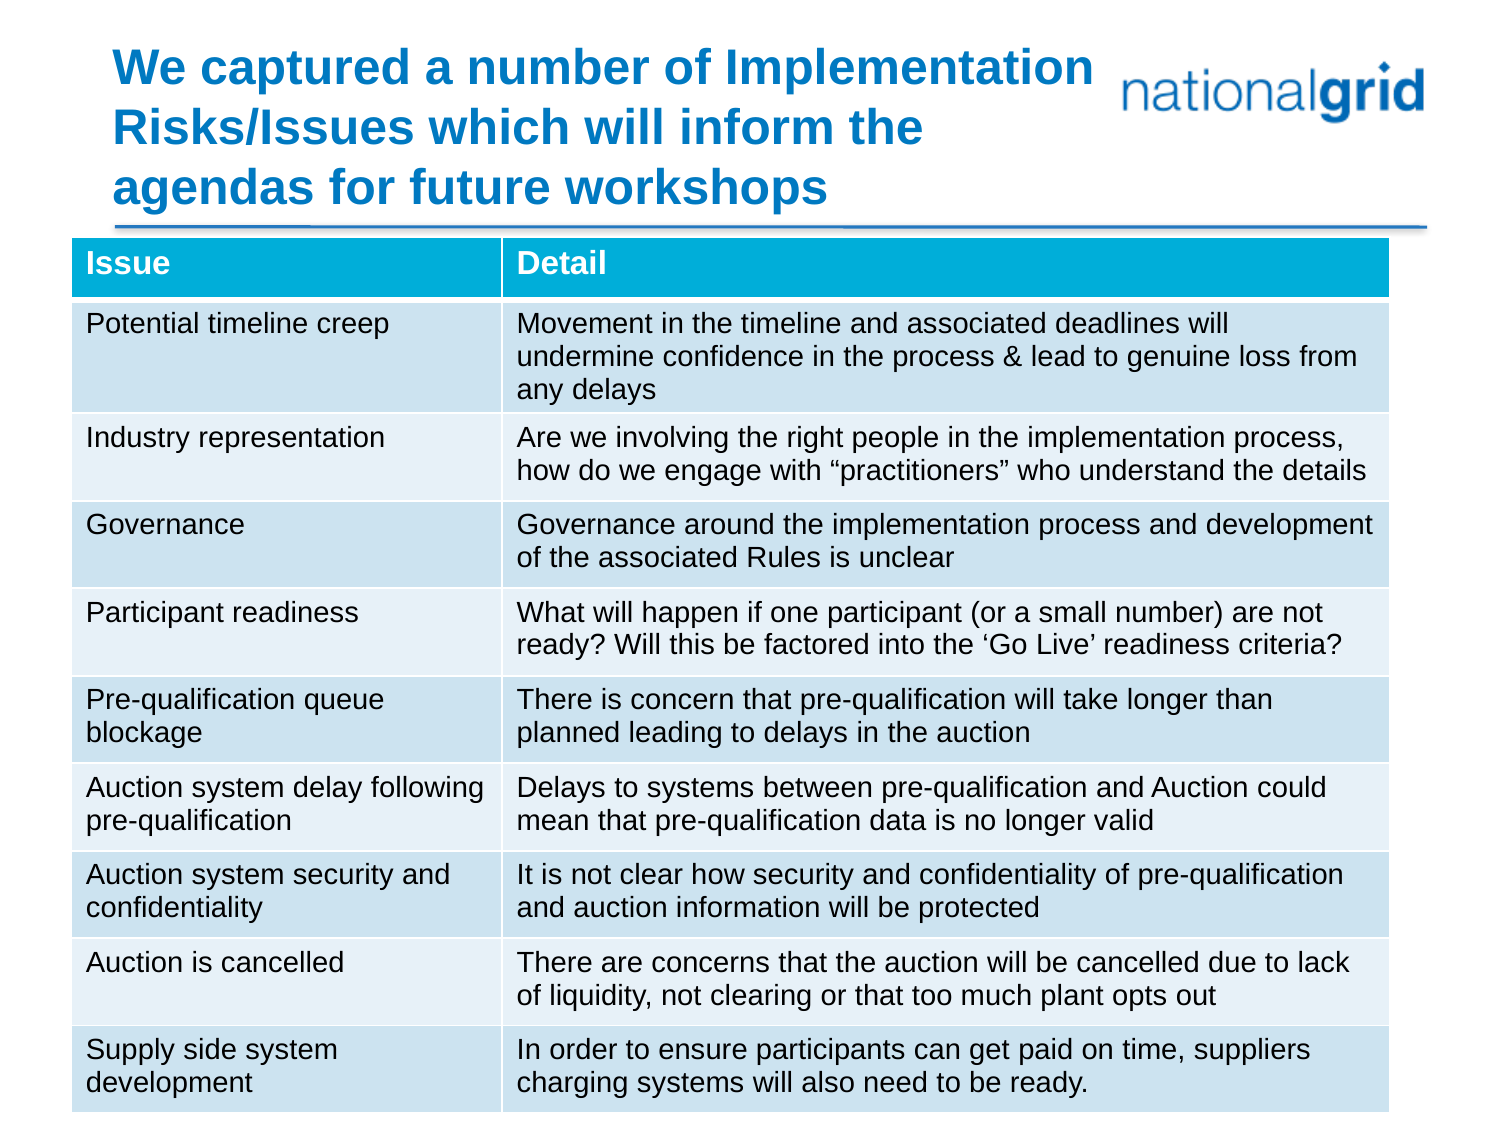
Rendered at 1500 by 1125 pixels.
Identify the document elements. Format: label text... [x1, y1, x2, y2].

table_cell Potential timeline creep [72, 303, 501, 412]
table_cell Auction is cancelled [72, 939, 501, 1025]
table_cell Governance [72, 502, 501, 587]
table_cell What will happen if one participant (or a small number) are not ready? Will this be factored into the ‘Go Live’ readiness criteria? [503, 589, 1389, 675]
table_cell Supply side system development [72, 1026, 501, 1112]
table_cell In order to ensure participants can get paid on time, suppliers charging systems will also need to be ready. [503, 1026, 1389, 1112]
table_header Issue [72, 238, 501, 297]
table_cell Auction system delay following pre-qualification [72, 764, 501, 850]
title We captured a number of Implementation Risks/Issues which will inform the agendas for future workshops [97, 24, 1134, 223]
table_cell There are concerns that the auction will be cancelled due to lack of liquidity, not clearing or that too much plant opts out [503, 939, 1389, 1025]
table_header Detail [503, 238, 1389, 297]
table_cell Industry representation [72, 414, 501, 500]
table_cell Are we involving the right people in the implementation process, how do we engage with “practitioners” who understand the details [503, 414, 1389, 500]
table_cell Pre-qualification queue blockage [72, 677, 501, 762]
table_cell Auction system security and confidentiality [72, 852, 501, 937]
table_cell Participant readiness [72, 589, 501, 675]
table_cell Delays to systems between pre-qualification and Auction could mean that pre-qualification data is no longer valid [503, 764, 1389, 850]
table_cell Movement in the timeline and associated deadlines will undermine confidence in the process & lead to genuine loss from any delays [503, 303, 1389, 412]
table_cell It is not clear how security and confidentiality of pre-qualification and auction information will be protected [503, 852, 1389, 937]
picture [1134, 43, 1449, 173]
table_cell There is concern that pre-qualification will take longer than planned leading to delays in the auction [503, 677, 1389, 762]
table_cell Governance around the implementation process and development of the associated Rules is unclear [503, 502, 1389, 587]
